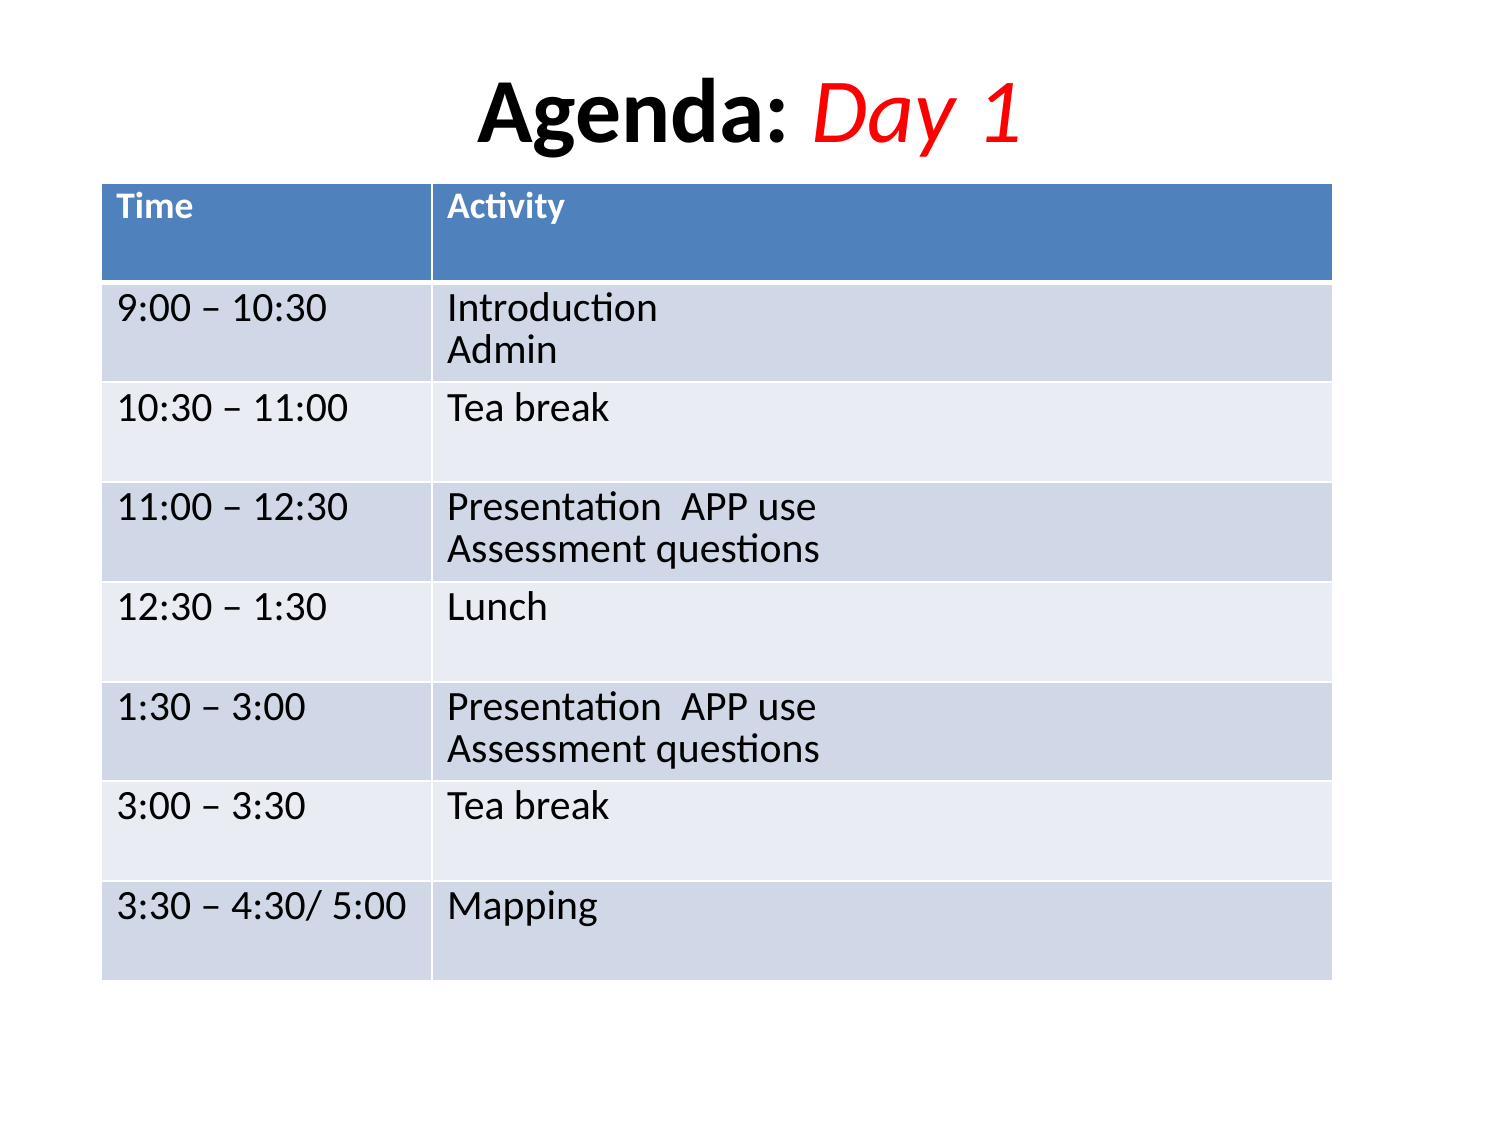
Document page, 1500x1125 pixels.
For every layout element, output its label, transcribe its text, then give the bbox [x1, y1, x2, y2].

table_cell Tea break [433, 782, 1332, 880]
title Agenda: Day 1 [75, 12, 1425, 200]
table_cell 10:30 – 11:00 [102, 383, 431, 481]
table_cell Presentation APP use Assessment questions [433, 483, 1332, 581]
table_cell 12:30 – 1:30 [102, 583, 431, 681]
table_cell Mapping [433, 882, 1332, 980]
table_cell Presentation APP use Assessment questions [433, 683, 1332, 780]
table_cell 1:30 – 3:00 [102, 683, 431, 780]
table_cell Lunch [433, 583, 1332, 681]
table_cell Tea break [433, 383, 1332, 481]
table_cell 9:00 – 10:30 [102, 285, 431, 381]
table_cell 3:00 – 3:30 [102, 782, 431, 880]
table_header Time [102, 184, 431, 280]
table_cell 3:30 – 4:30/ 5:00 [102, 882, 431, 980]
table_cell Introduction Admin [433, 285, 1332, 381]
table_cell 11:00 – 12:30 [102, 483, 431, 581]
table_header Activity [433, 184, 1332, 280]
